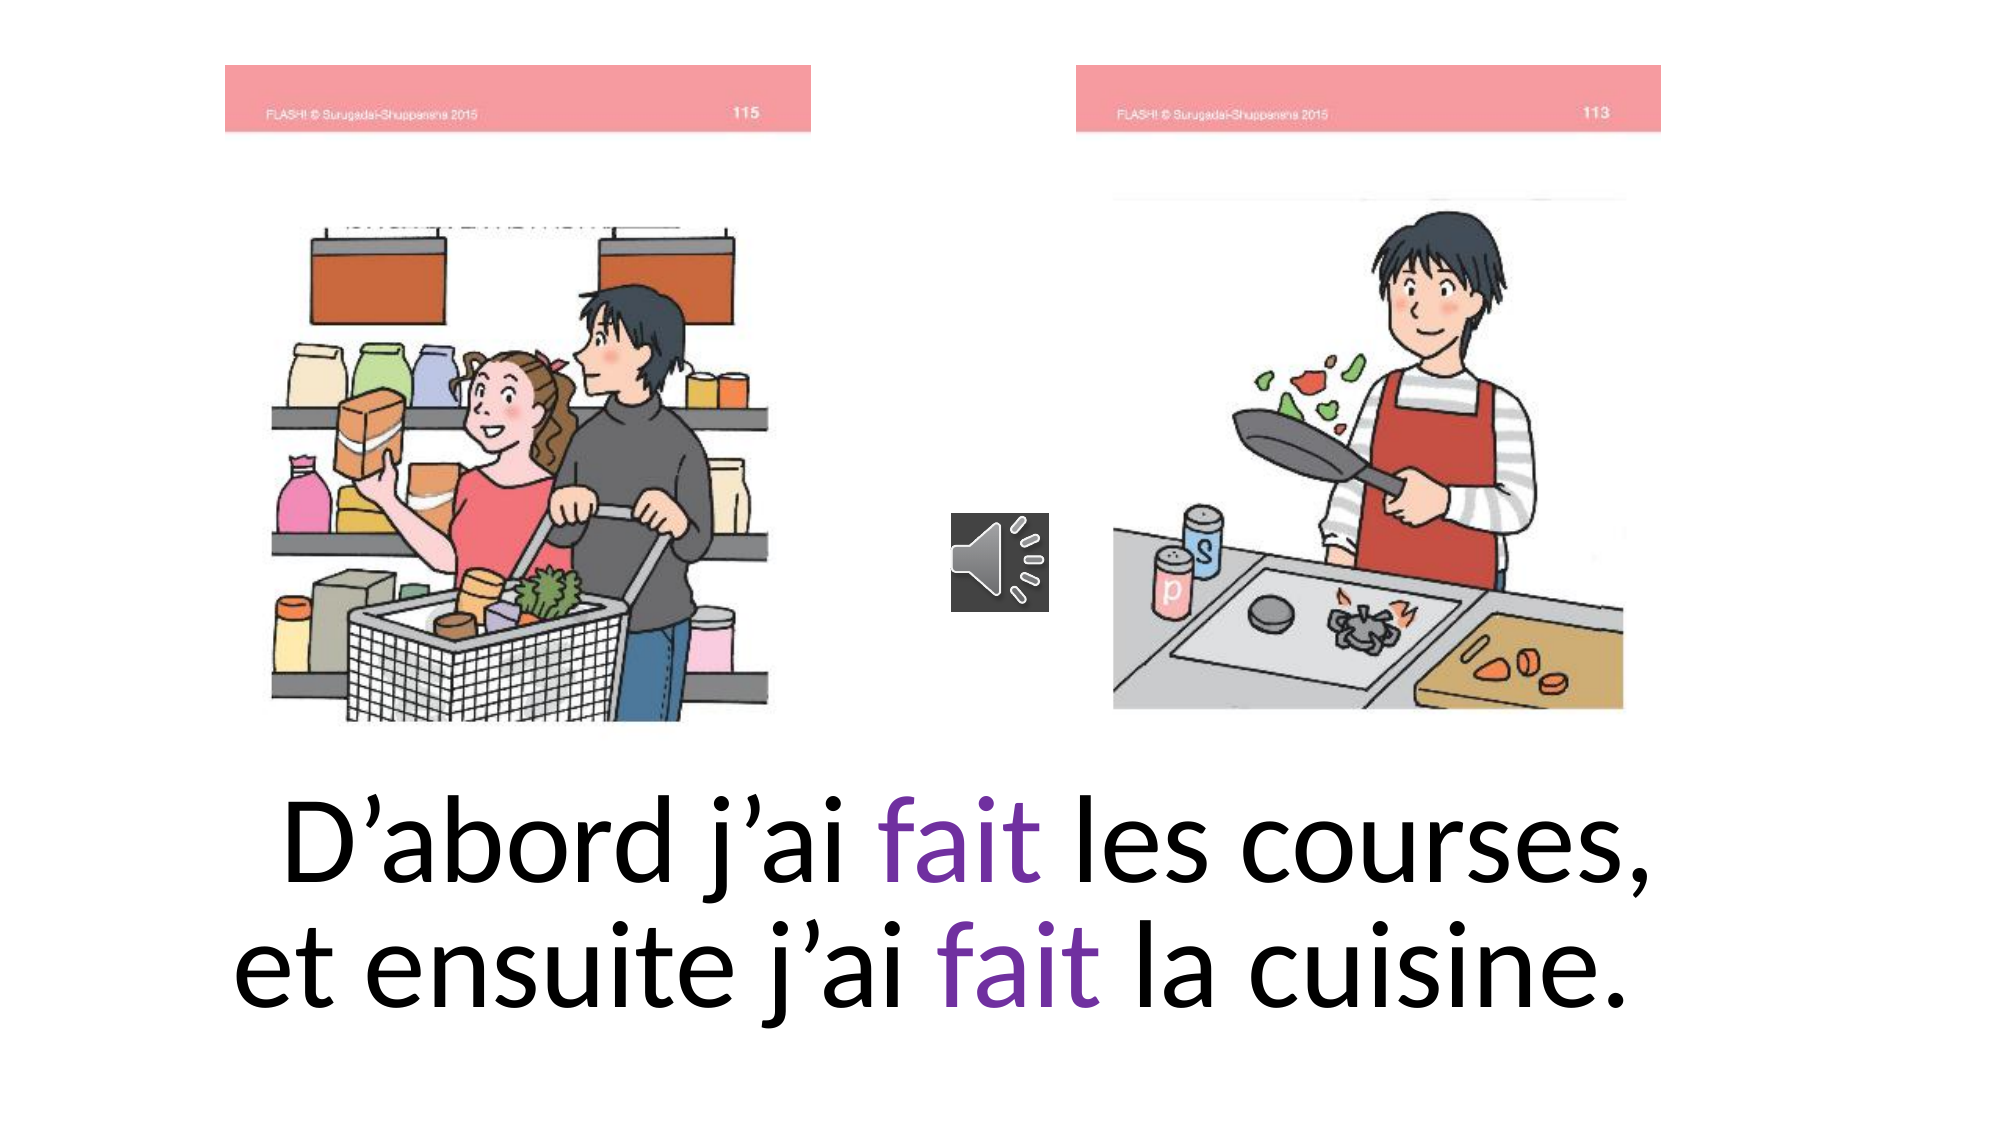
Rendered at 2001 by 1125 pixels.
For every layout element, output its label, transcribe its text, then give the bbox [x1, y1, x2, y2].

picture [949, 512, 1050, 613]
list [225, 65, 811, 892]
text_box D’abord j’ai fait les courses, et ensuite j’ai fait la cuisine. [95, 775, 1870, 1041]
picture [1076, 65, 1661, 892]
